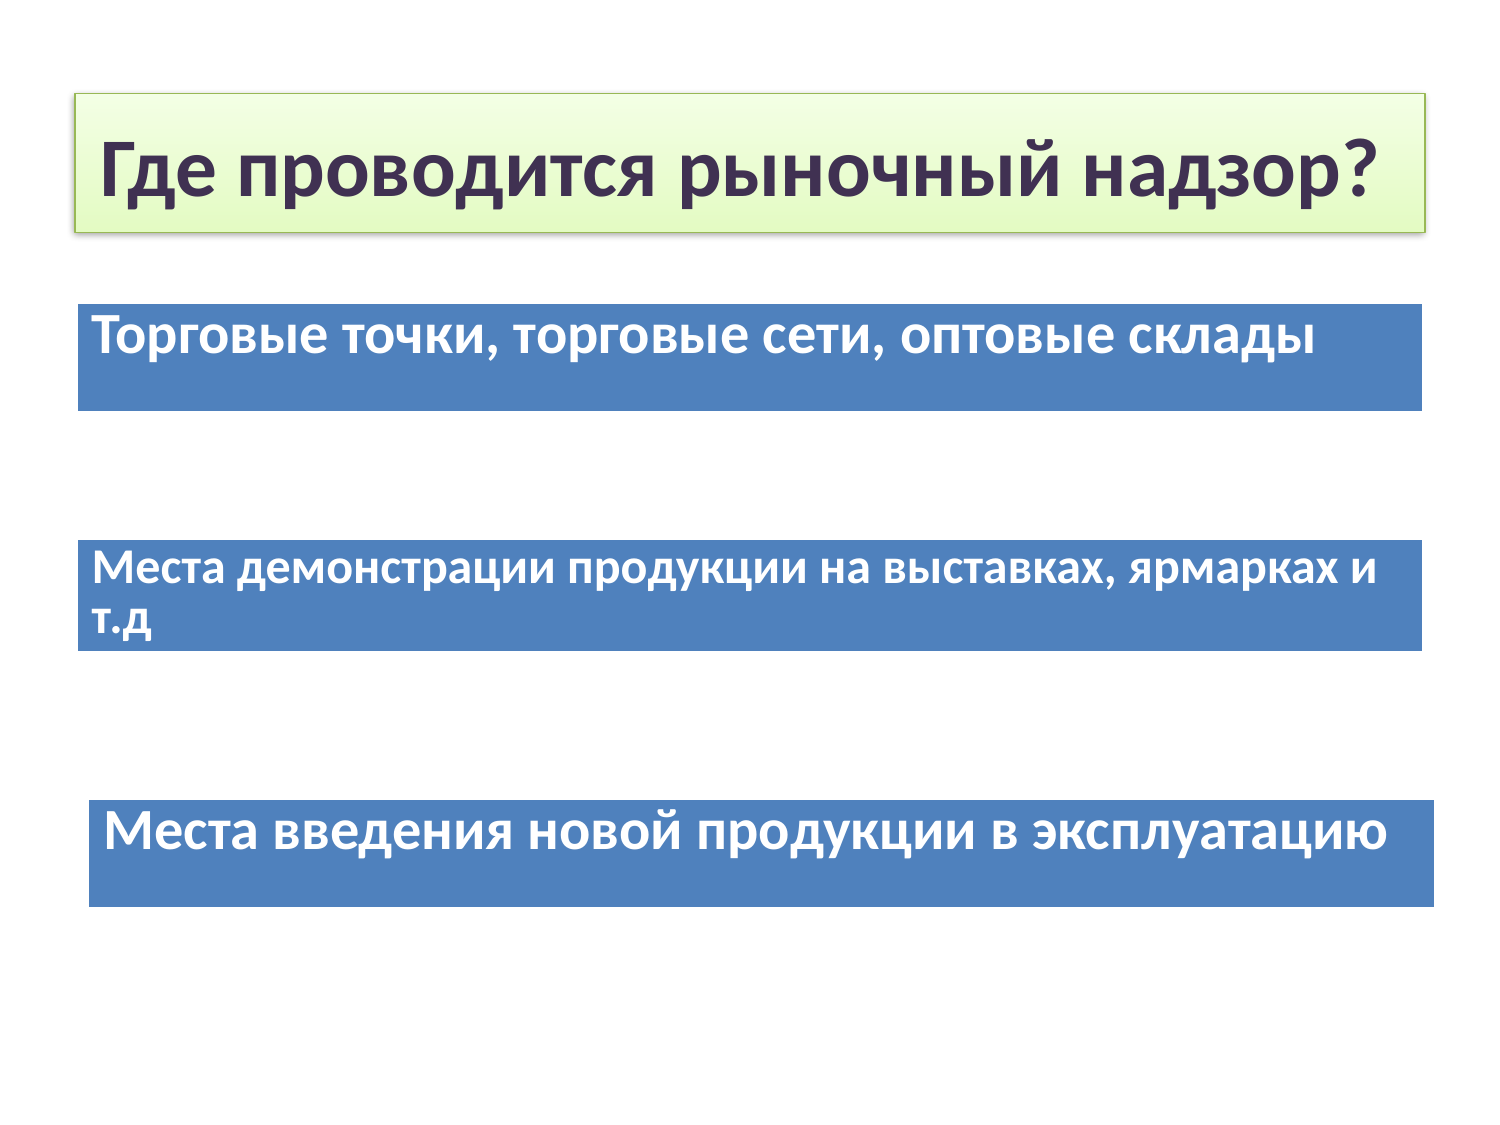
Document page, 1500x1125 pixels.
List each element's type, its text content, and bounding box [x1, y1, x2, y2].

table_header Места введения новой продукции в эксплуатацию [89, 800, 1434, 907]
list [57, 208, 1447, 983]
table_header Места демонстрации продукции на выставках, ярмарках и т.д [78, 540, 1422, 651]
table_header Торговые точки, торговые сети, оптовые склады [78, 304, 1422, 411]
title Где проводится рыночный надзор? [74, 93, 1426, 208]
